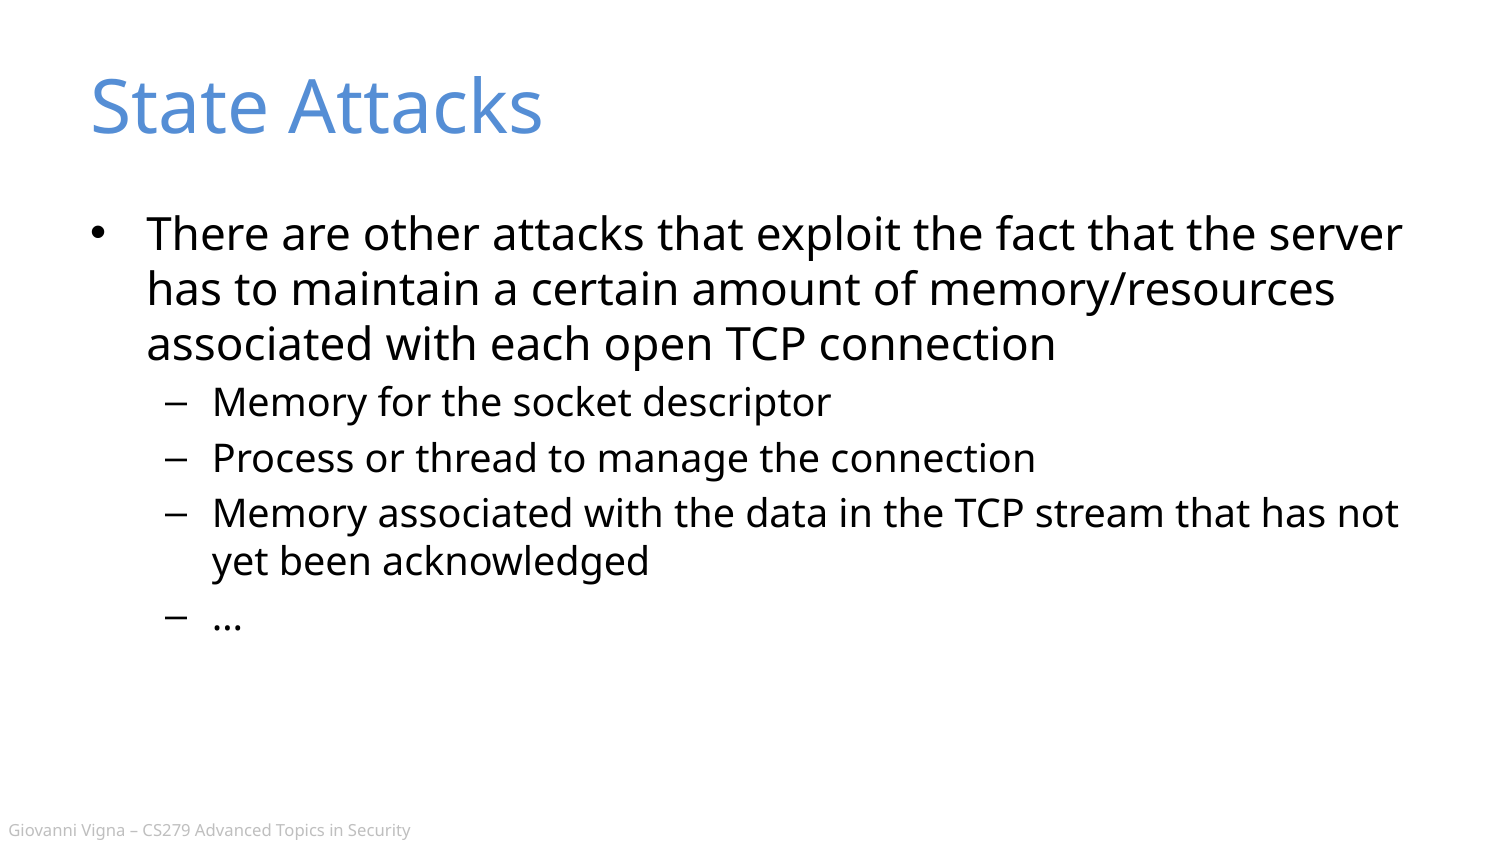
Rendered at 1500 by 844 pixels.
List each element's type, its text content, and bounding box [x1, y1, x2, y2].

title State Attacks [75, 33, 1425, 175]
list There are other attacks that exploit the fact that the server has to maintain a certain amount of memory/resources associated with each open TCP connection Memory for the socket descriptor Process or thread to manage the connection Memory associated with the data in the TCP stream that has not yet been acknowledged … [75, 196, 1425, 813]
